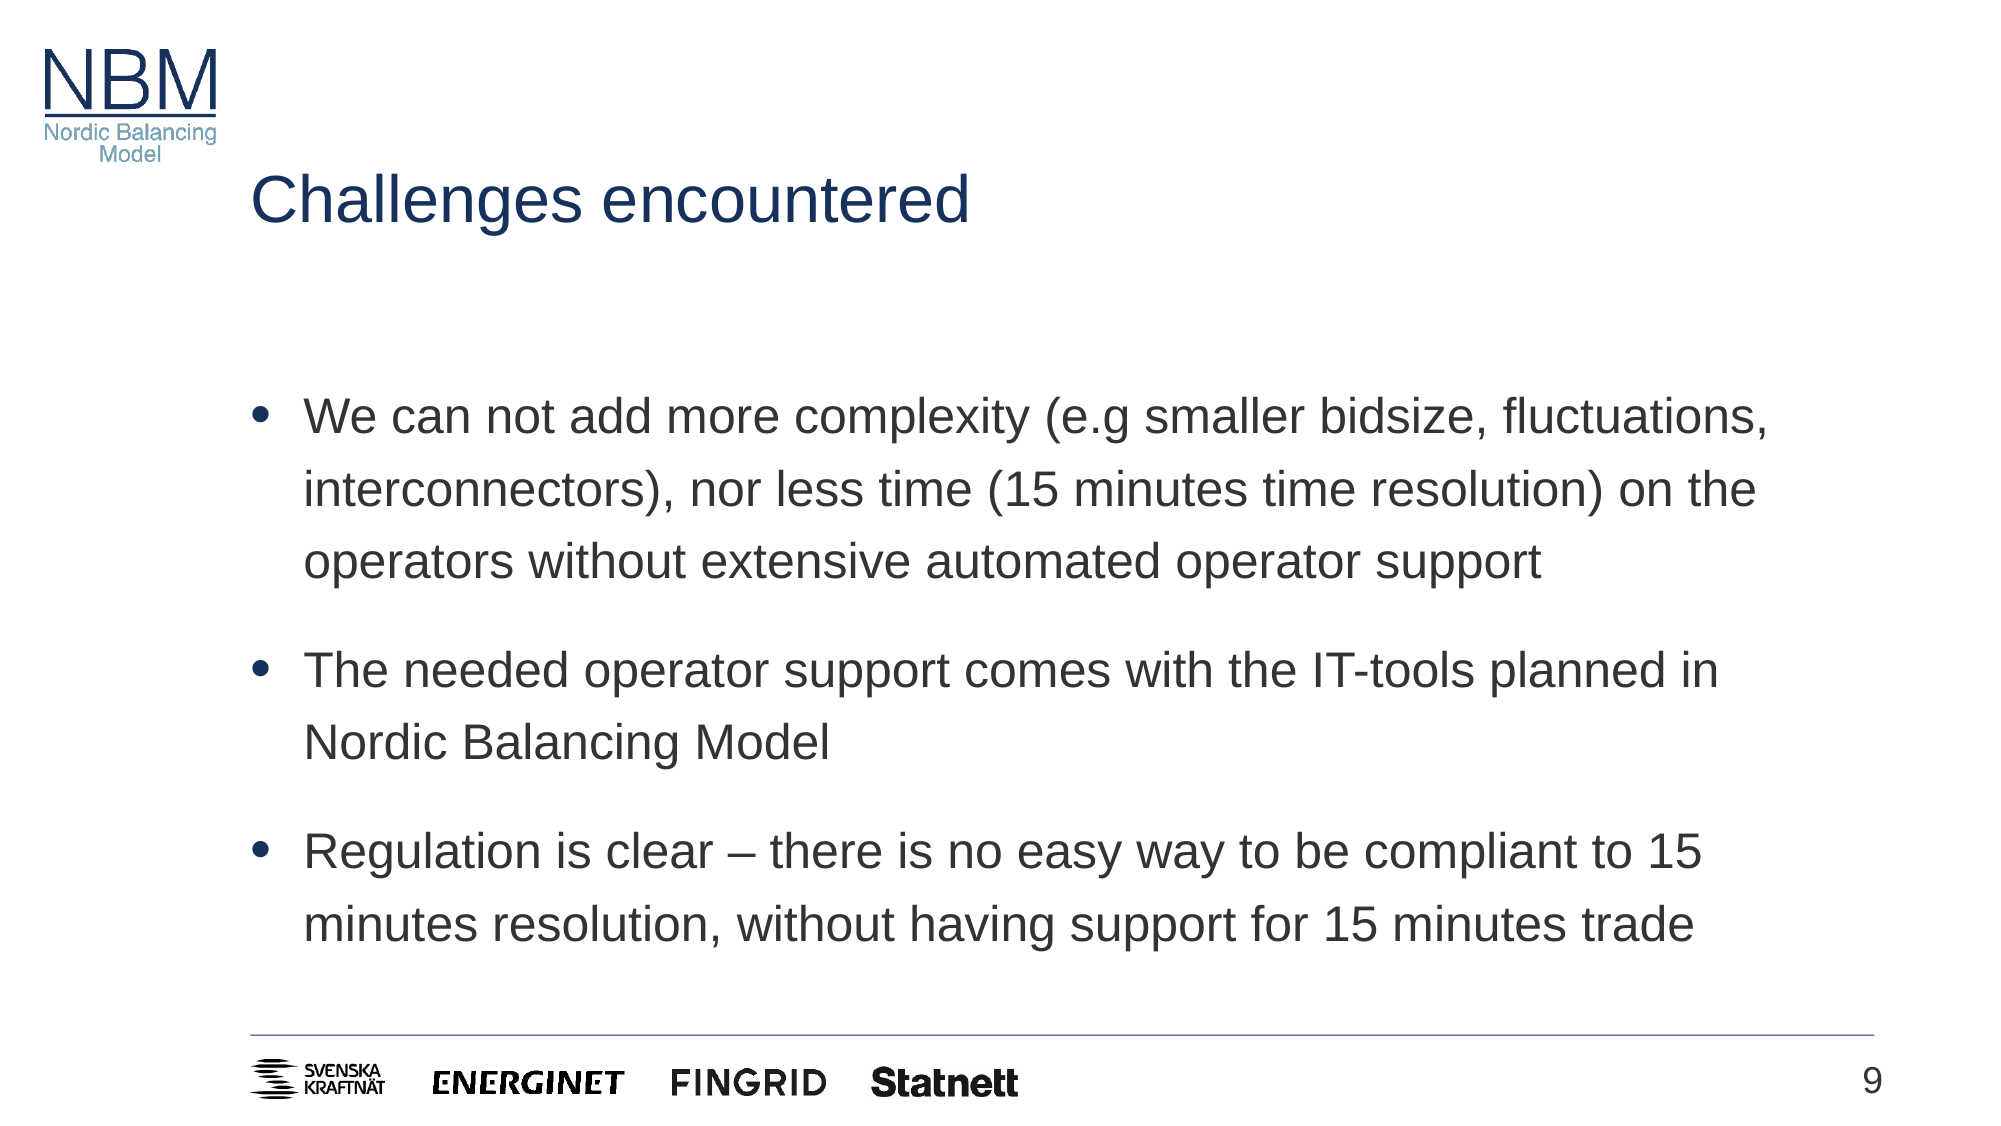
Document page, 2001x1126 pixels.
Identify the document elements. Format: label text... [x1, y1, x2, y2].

list We can not add more complexity (e.g smaller bidsize, fluctuations, interconnectors), nor less time (15 minutes time resolution) on the operators without extensive automated operator support The needed operator support comes with the IT-tools planned in Nordic Balancing Model Regulation is clear – there is no easy way to be compliant to 15 minutes resolution, without having support for 15 minutes trade [250, 372, 1875, 1022]
picture [430, 1068, 627, 1096]
picture [871, 1066, 1018, 1097]
picture [35, 29, 222, 172]
title Challenges encountered [250, 147, 1875, 325]
picture [672, 1068, 826, 1096]
picture [250, 1059, 385, 1099]
